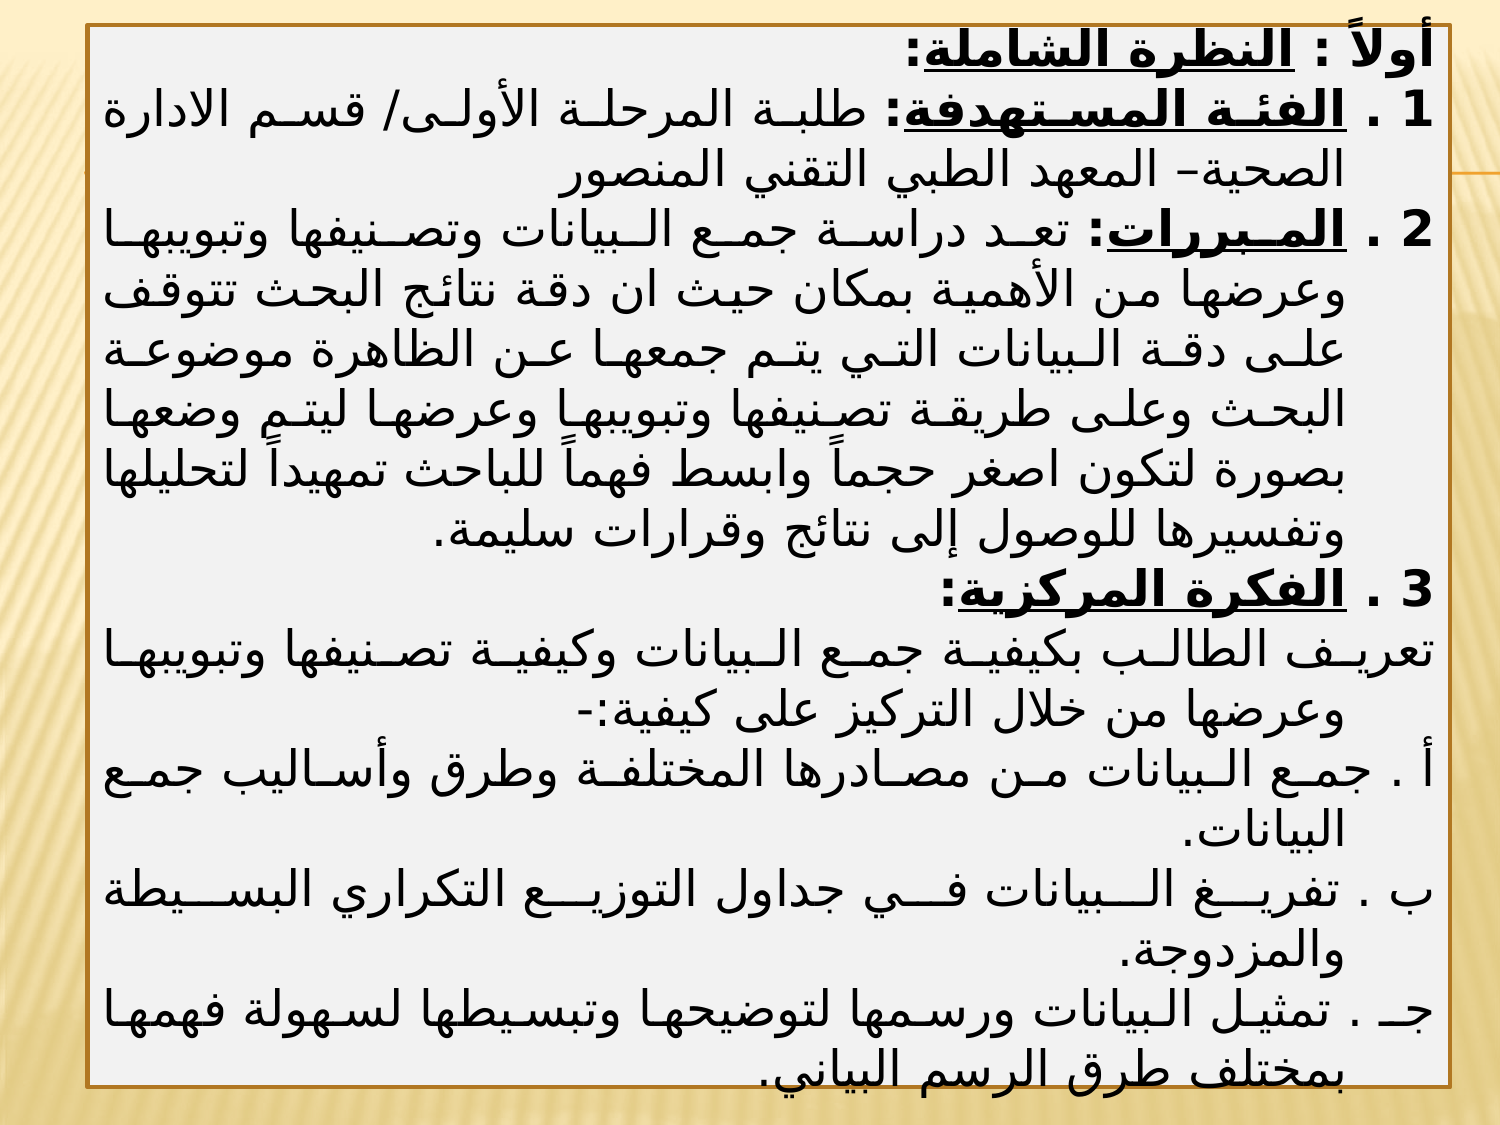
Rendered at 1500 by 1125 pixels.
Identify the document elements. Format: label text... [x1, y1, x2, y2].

text_box أولاً : النظرة الشاملة: 1 . الفئة المستهدفة: طلبة المرحلة الأولى/ قسم الادارة الصحية– المعهد الطبي التقني المنصور 2 . المبررات: تعد دراسة جمع البيانات وتصنيفها وتبويبها وعرضها من الأهمية بمكان حيث ان دقة نتائج البحث تتوقف على دقة البيانات التي يتم جمعها عن الظاهرة موضوعة البحث وعلى طريقة تصنيفها وتبويبها وعرضها ليتم وضعها بصورة لتكون اصغر حجماً وابسط فهماً للباحث تمهيداً لتحليلها وتفسيرها للوصول إلى نتائج وقرارات سليمة. 3 . الفكرة المركزية: تعريف الطالب بكيفية جمع البيانات وكيفية تصنيفها وتبويبها وعرضها من خلال التركيز على كيفية:- أ . جمع البيانات من مصادرها المختلفة وطرق وأساليب جمع البيانات. ب . تفريغ البيانات في جداول التوزيع التكراري البسيطة والمزدوجة. جـ . تمثيل البيانات ورسمها لتوضيحها وتبسيطها لسهولة فهمها بمختلف طرق الرسم البياني. [85, 23, 1452, 1089]
